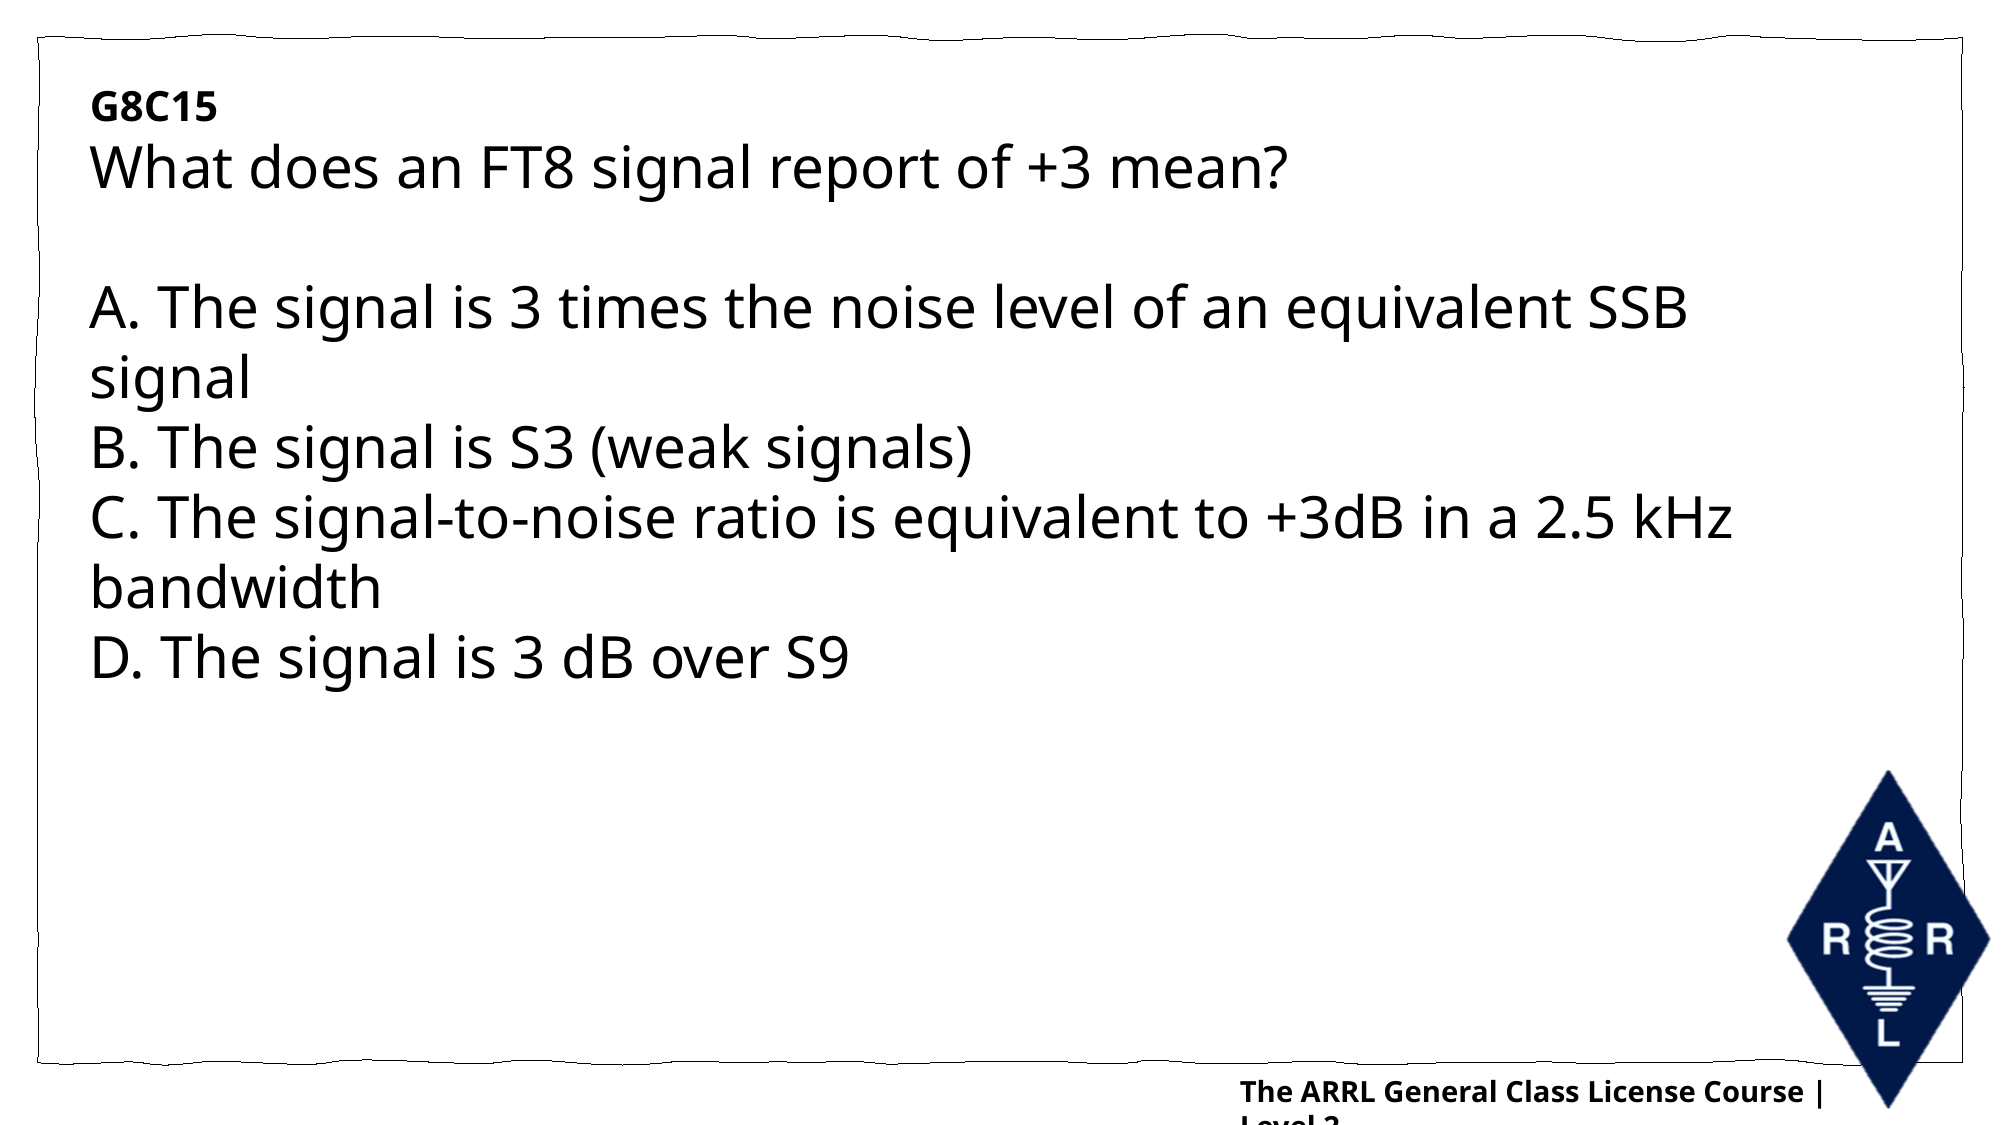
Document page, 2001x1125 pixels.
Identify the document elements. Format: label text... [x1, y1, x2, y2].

picture [1773, 752, 1999, 1125]
text_box G8C15 What does an FT8 signal report of +3 mean? A. The signal is 3 times the noise level of an equivalent SSB signal B. The signal is S3 (weak signals) C. The signal-to-noise ratio is equivalent to +3dB in a 2.5 kHz bandwidth D. The signal is 3 dB over S9 [75, 72, 1850, 698]
